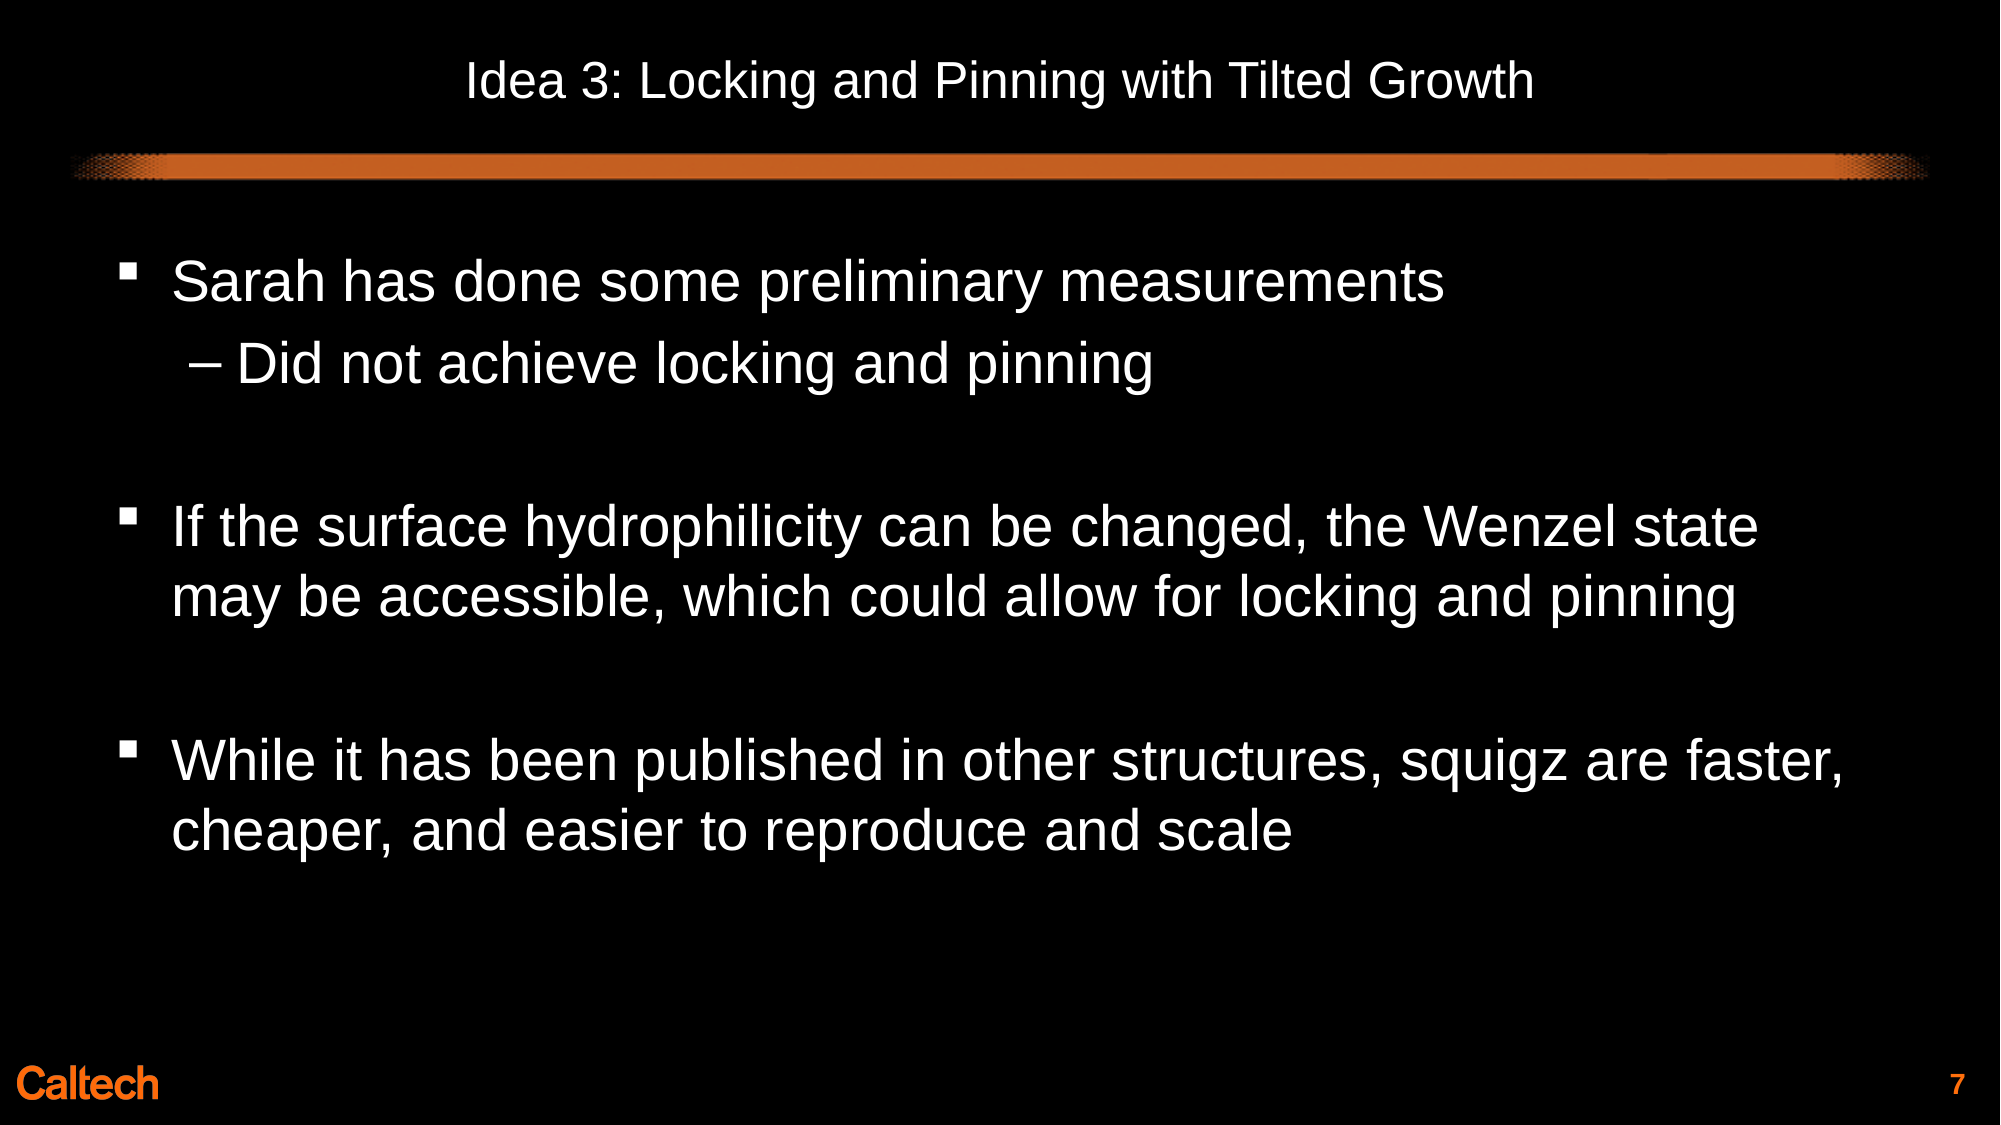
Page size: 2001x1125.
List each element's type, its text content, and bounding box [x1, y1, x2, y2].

list Sarah has done some preliminary measurements Did not achieve locking and pinning If the surface hydrophilicity can be changed, the Wenzel state may be accessible, which could allow for locking and pinning While it has been published in other structures, squigz are faster, cheaper, and easier to reproduce and scale [100, 236, 1901, 998]
picture [17, 1065, 158, 1100]
picture [69, 152, 1930, 182]
slide_number 6 [1882, 1052, 1981, 1113]
title Idea 3: Locking and Pinning with Tilted Growth [192, 3, 1809, 153]
